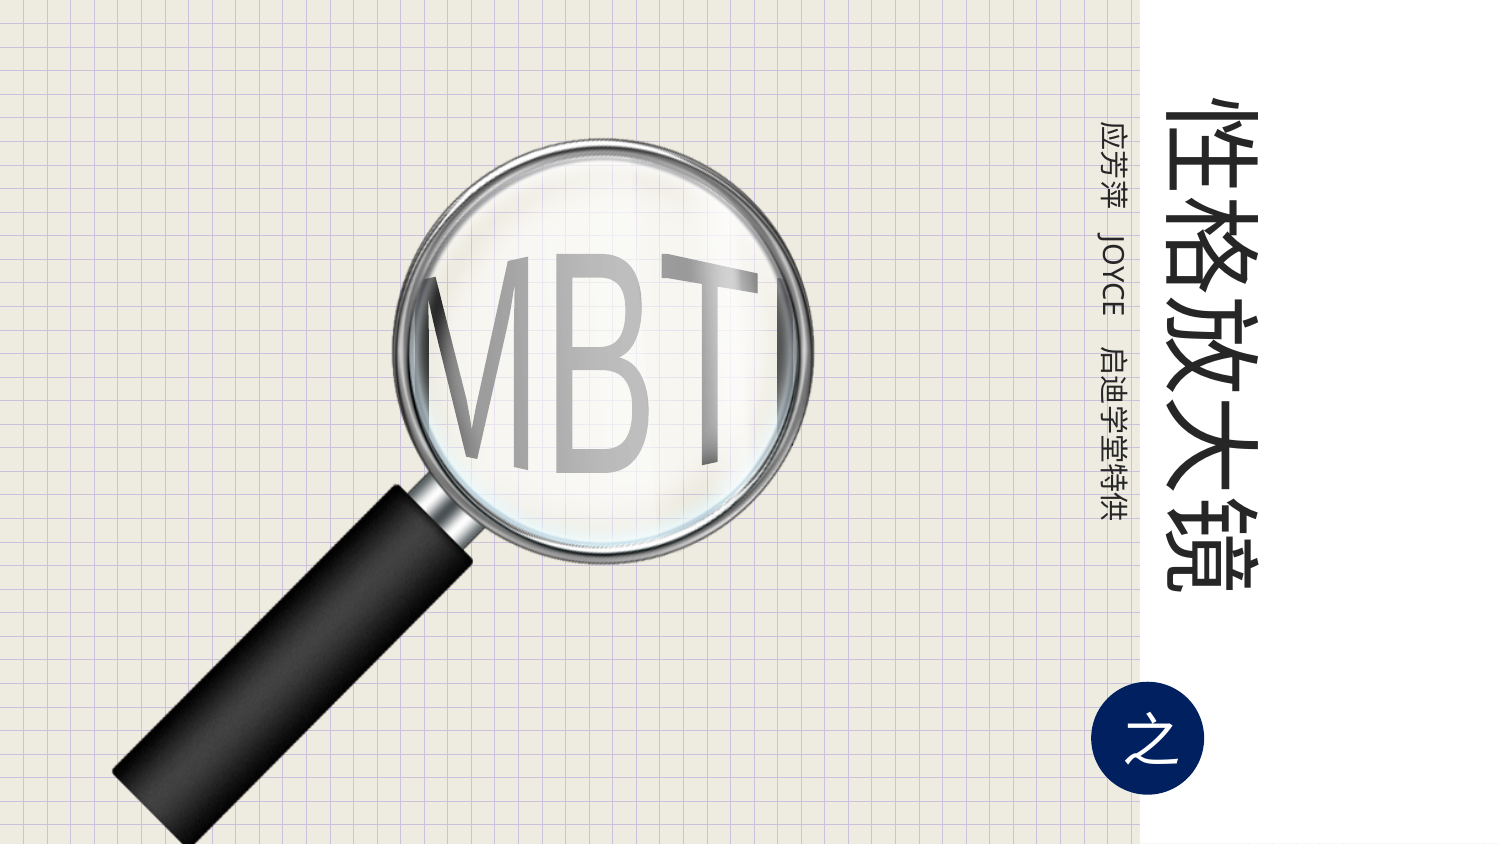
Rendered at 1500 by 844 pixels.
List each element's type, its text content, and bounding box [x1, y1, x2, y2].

text_box 性格放大镜 [1130, 0, 1282, 695]
text_box [1138, 0, 1500, 844]
text_box 之 [1089, 679, 1207, 797]
text_box 应芳萍 JOYCE 启迪学堂特供 [1074, 106, 1140, 585]
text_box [76, 59, 852, 844]
